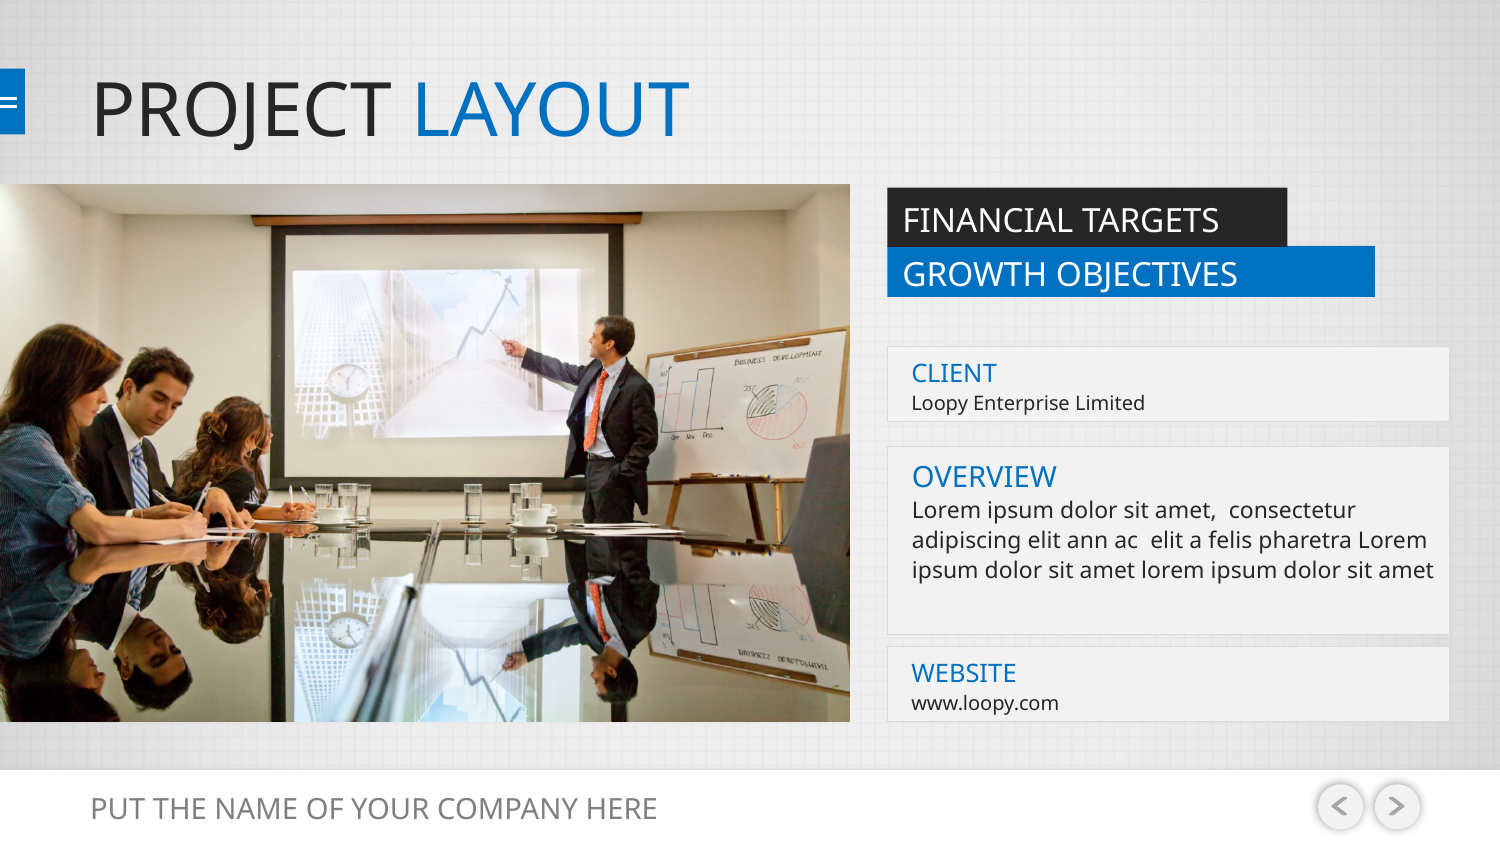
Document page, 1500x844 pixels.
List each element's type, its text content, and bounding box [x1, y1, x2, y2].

title PROJECT LAYOUT [75, 71, 1325, 142]
list OVERVIEW Lorem ipsum dolor sit amet, consectetur adipiscing elit ann ac elit a felis pharetra Lorem ipsum dolor sit amet lorem ipsum dolor sit amet [887, 446, 1450, 635]
picture [0, 0, 1500, 770]
list CLIENT Loopy Enterprise Limited [887, 346, 1450, 422]
footer PUT THE NAME OF YOUR COMPANY HERE [75, 784, 1163, 833]
list GROWTH OBJECTIVES [887, 245, 1375, 297]
list FINANCIAL TARGETS [887, 187, 1288, 247]
list WEBSITE www.loopy.com [887, 646, 1450, 722]
